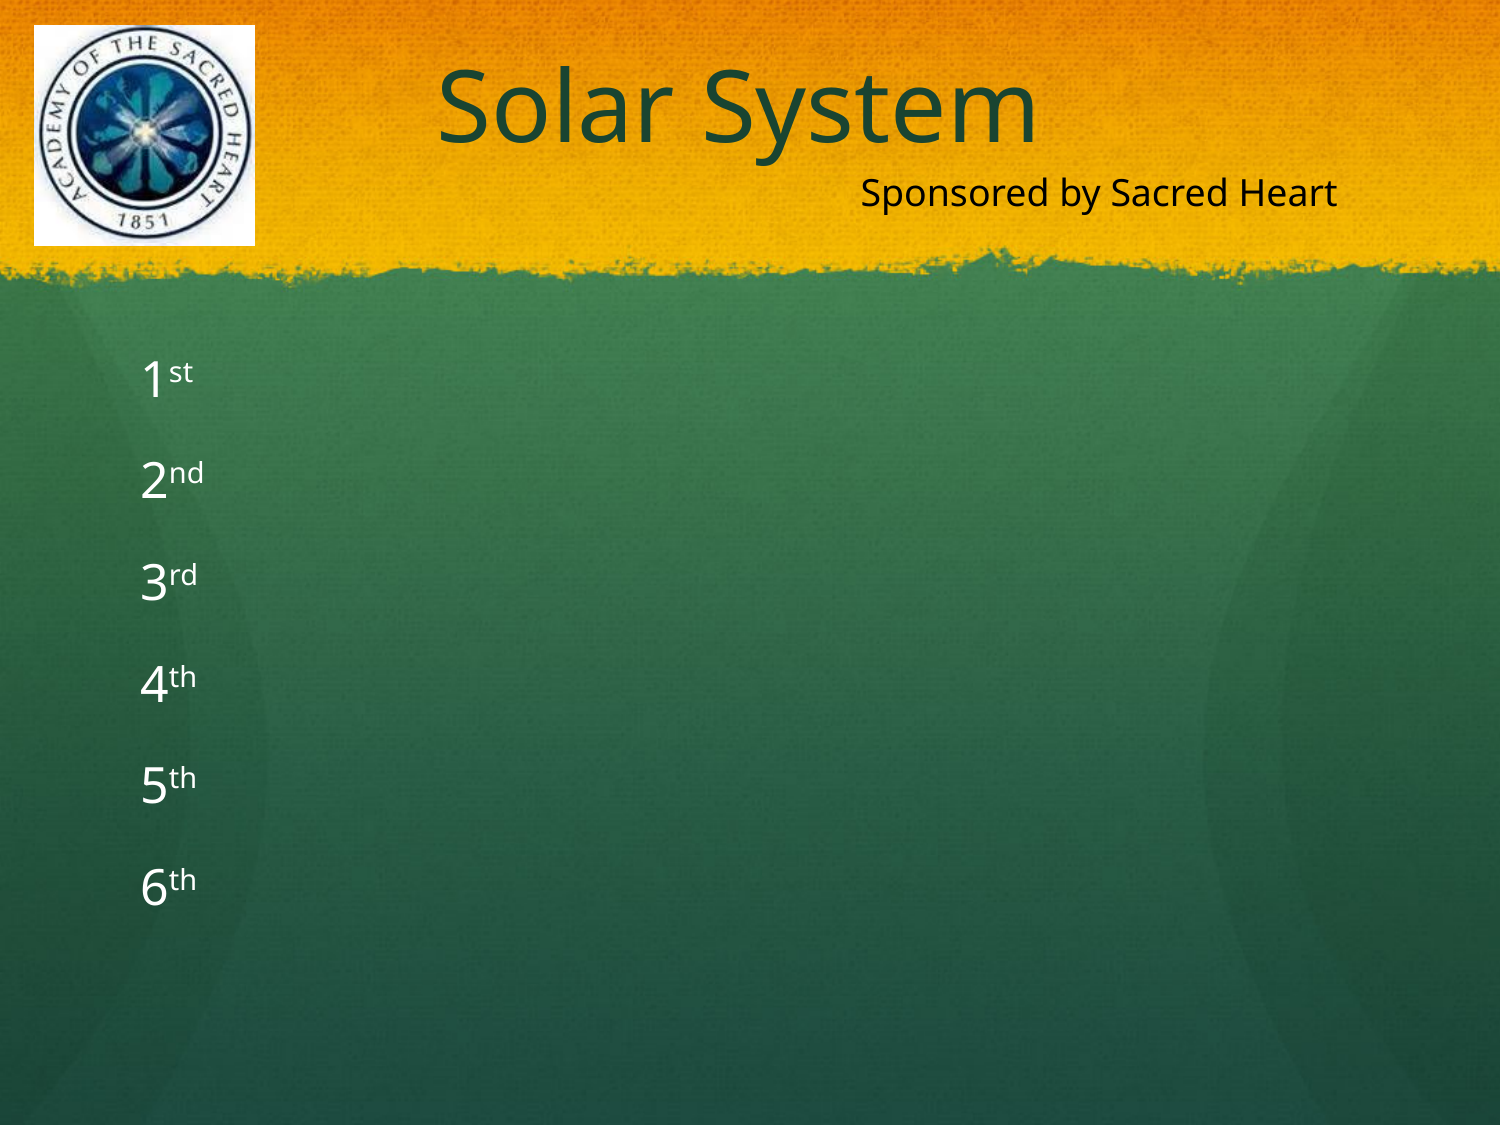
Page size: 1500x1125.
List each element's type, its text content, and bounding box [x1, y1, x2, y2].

list 1st 2nd 3rd 4th 5th 6th [125, 339, 1375, 1026]
title Solar System [125, 13, 1353, 193]
text_box Sponsored by Sacred Heart [695, 161, 1353, 222]
picture [0, 0, 1500, 1125]
